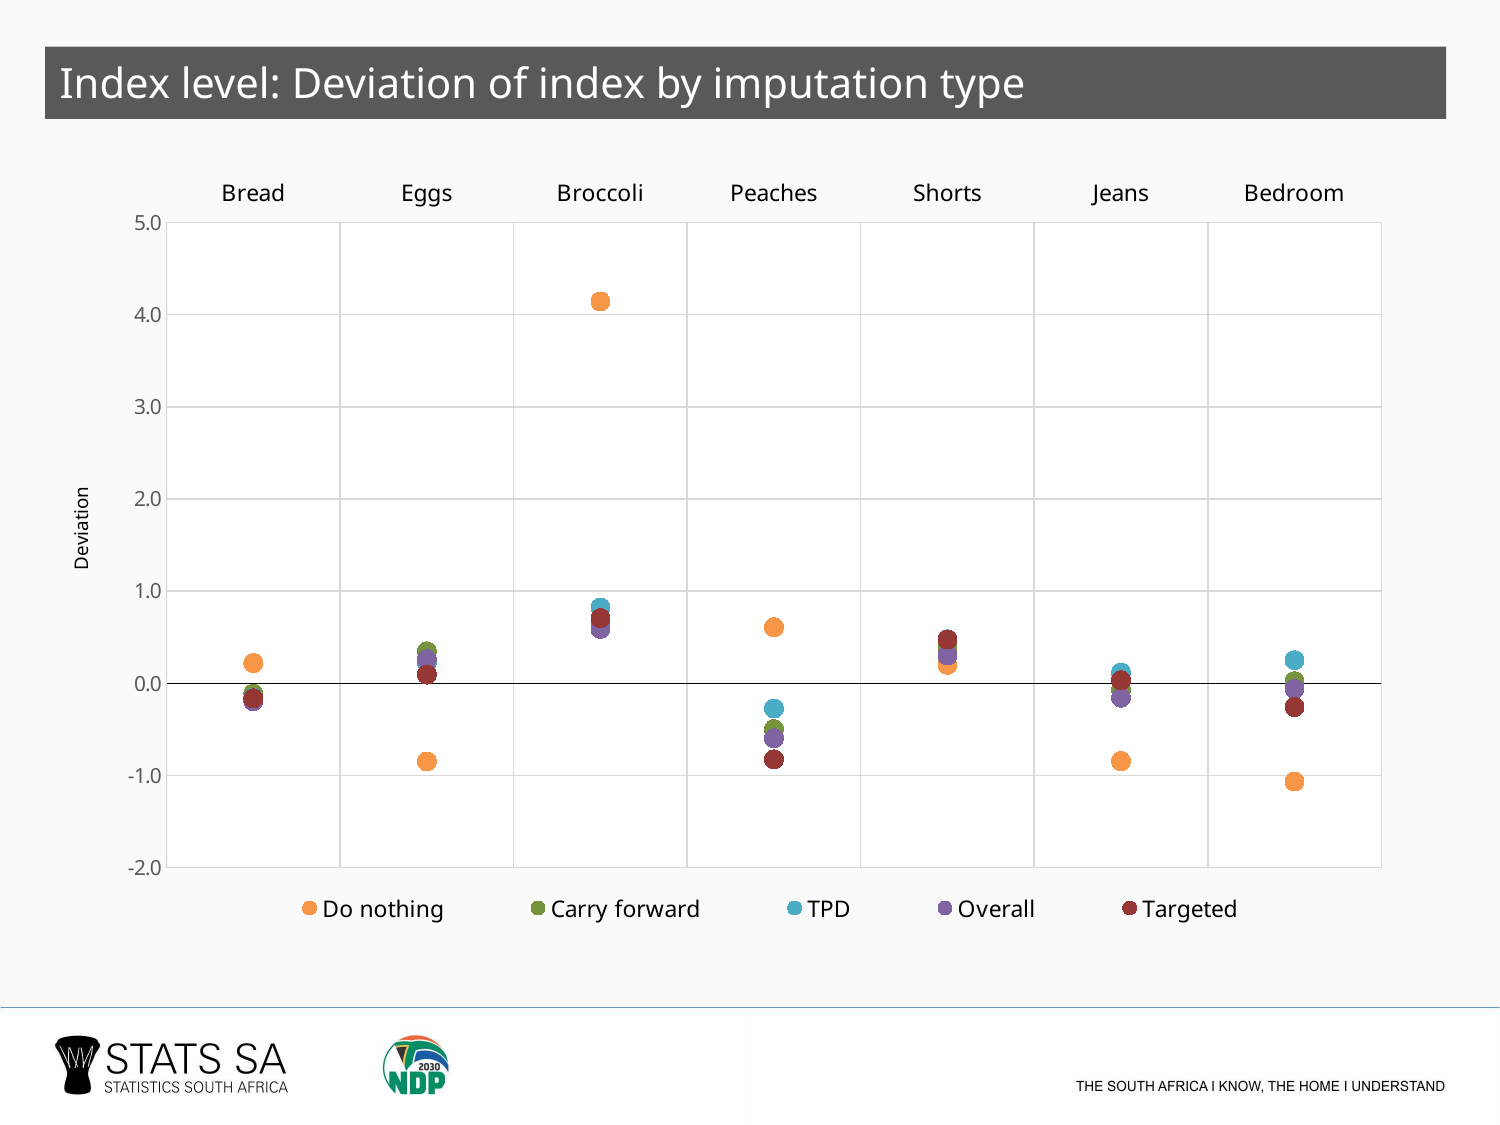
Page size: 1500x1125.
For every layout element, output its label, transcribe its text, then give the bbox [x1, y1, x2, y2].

picture [0, 1007, 1500, 1125]
chart [15, 172, 1407, 992]
text_box Index level: Deviation of index by imputation type [45, 46, 1447, 119]
